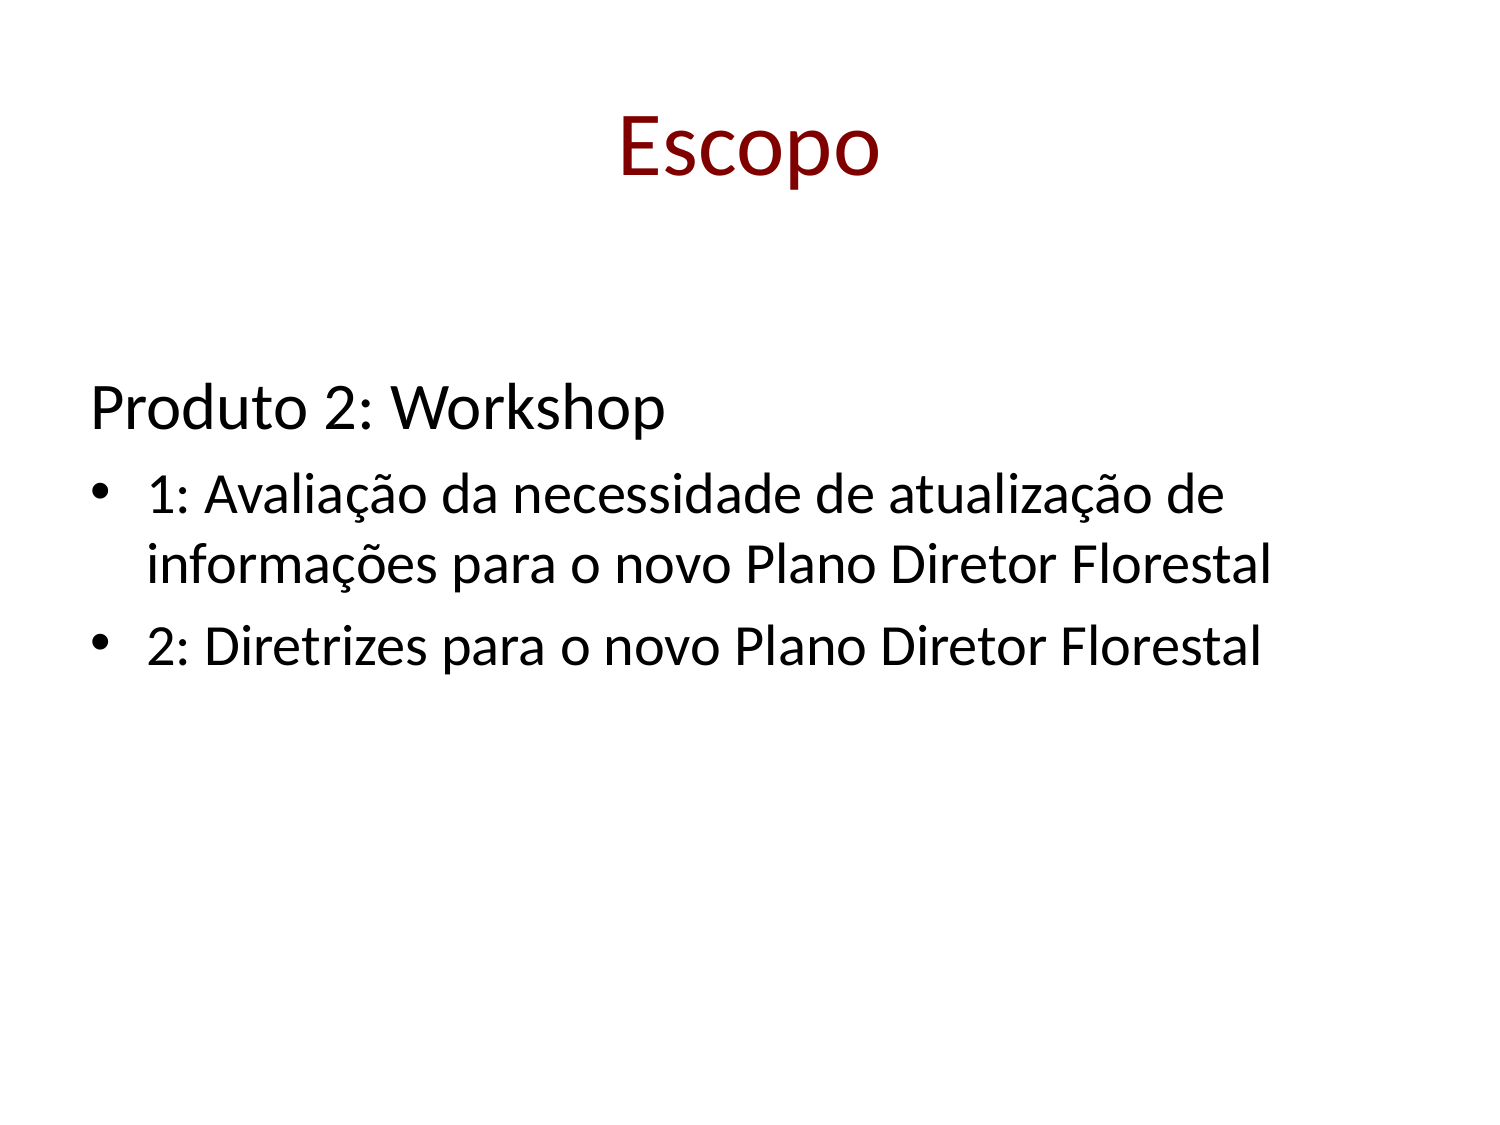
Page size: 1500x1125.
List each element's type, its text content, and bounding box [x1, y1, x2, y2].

list Produto 2: Workshop 1: Avaliação da necessidade de atualização de informações para o novo Plano Diretor Florestal 2: Diretrizes para o novo Plano Diretor Florestal [75, 262, 1425, 1005]
title Escopo [75, 45, 1425, 233]
